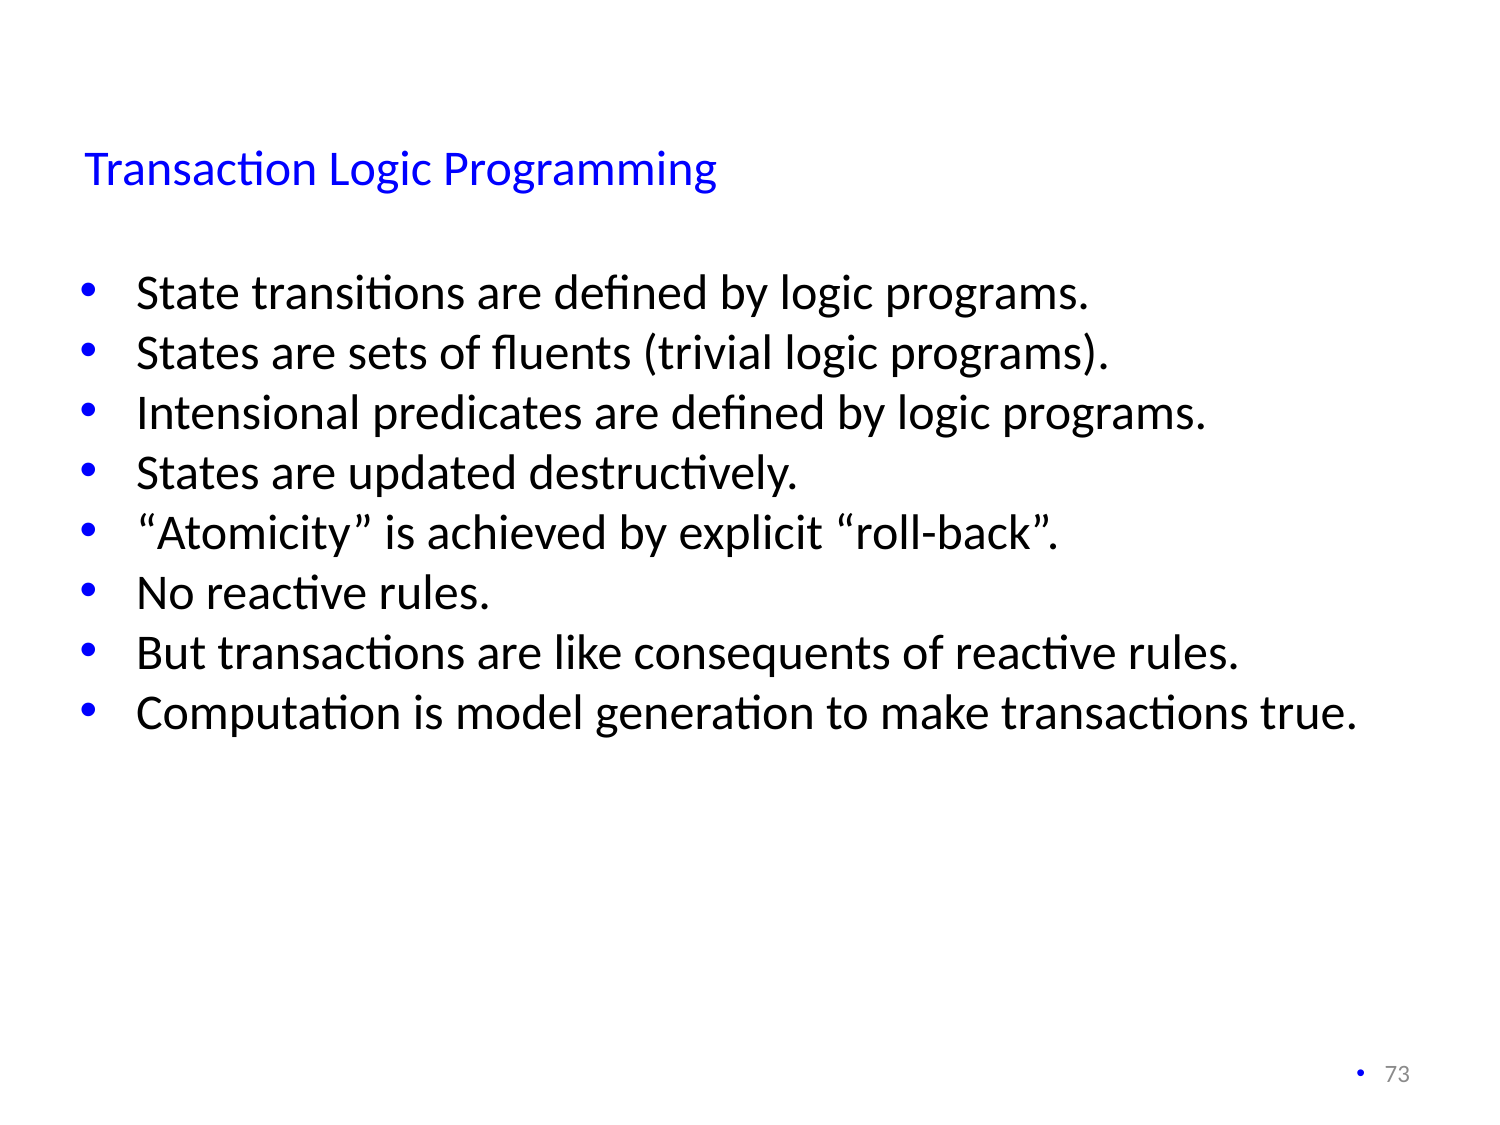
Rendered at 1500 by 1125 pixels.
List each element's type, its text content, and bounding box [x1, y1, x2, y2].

slide_number 73 [1074, 1042, 1425, 1103]
text_box State transitions are defined by logic programs. States are sets of fluents (trivial logic programs). Intensional predicates are defined by logic programs. States are updated destructively. “Atomicity” is achieved by explicit “roll-back”. No reactive rules. But transactions are like consequents of reactive rules. Computation is model generation to make transactions true. [64, 252, 1400, 747]
text_box Transaction Logic Programming [69, 127, 944, 203]
